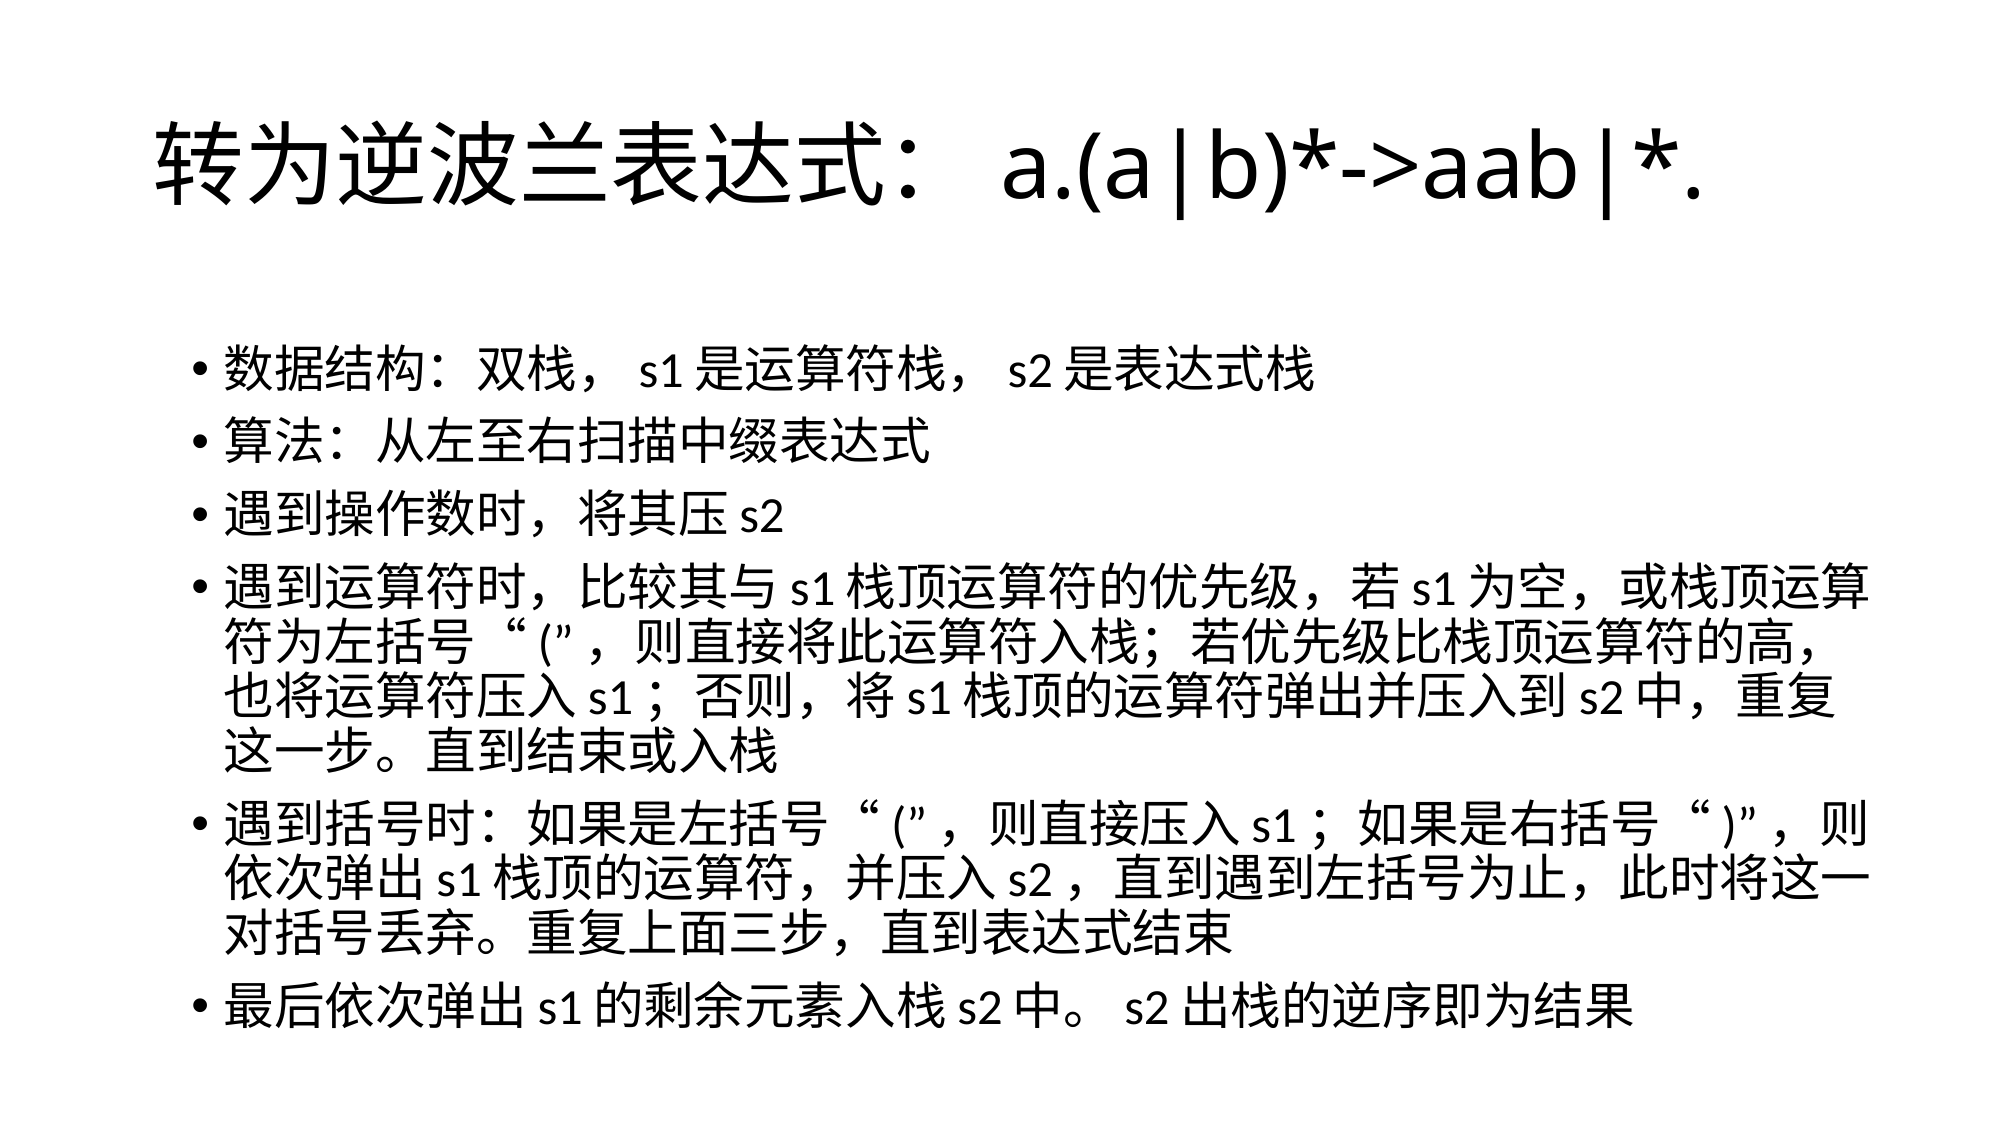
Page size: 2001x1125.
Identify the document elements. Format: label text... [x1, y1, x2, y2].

title 转为逆波兰表达式：a.(a|b)*->aab|*. [137, 59, 1863, 278]
list 数据结构：双栈，s1是运算符栈，s2是表达式栈 算法：从左至右扫描中缀表达式 遇到操作数时，将其压s2 遇到运算符时，比较其与s1栈顶运算符的优先级，若s1为空，或栈顶运算符为左括号“(”，则直接将此运算符入栈；若优先级比栈顶运算符的高，也将运算符压入s1；否则，将s1栈顶的运算符弹出并压入到s2中，重复这一步。直到结束或入栈 遇到括号时：如果是左括号“(”，则直接压入s1；如果是右括号“)”，则依次弹出s1栈顶的运算符，并压入s2，直到遇到左括号为止，此时将这一对括号丢弃。重复上面三步，直到表达式结束 最后依次弹出s1的剩余元素入栈s2中。s2出栈的逆序即为结果 [176, 336, 1902, 1050]
